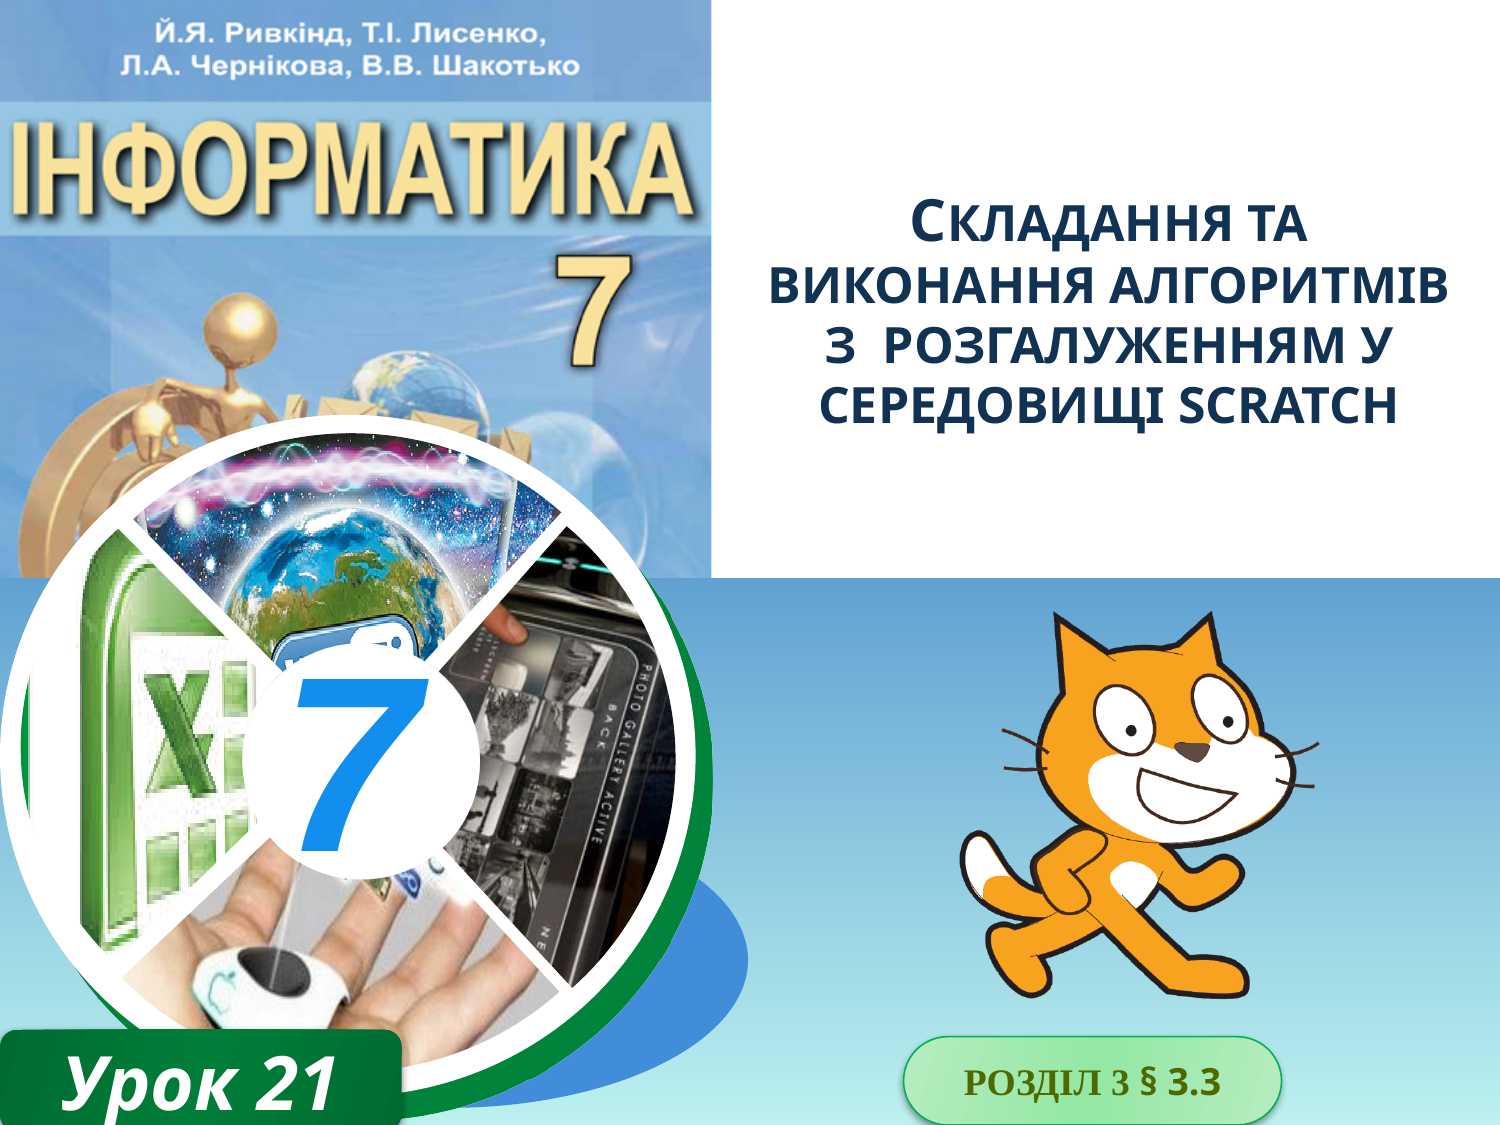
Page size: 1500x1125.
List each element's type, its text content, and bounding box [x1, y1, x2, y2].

title Складання та виконання алгоритмів з розгалуженням у середовищі Scratch [714, 78, 1500, 539]
text_box Розділ 3 § 3.3 [902, 1035, 1283, 1125]
picture [0, 0, 712, 579]
picture [20, 433, 676, 1068]
picture [608, 609, 1500, 1125]
text_box Урок 21 [0, 1029, 402, 1125]
